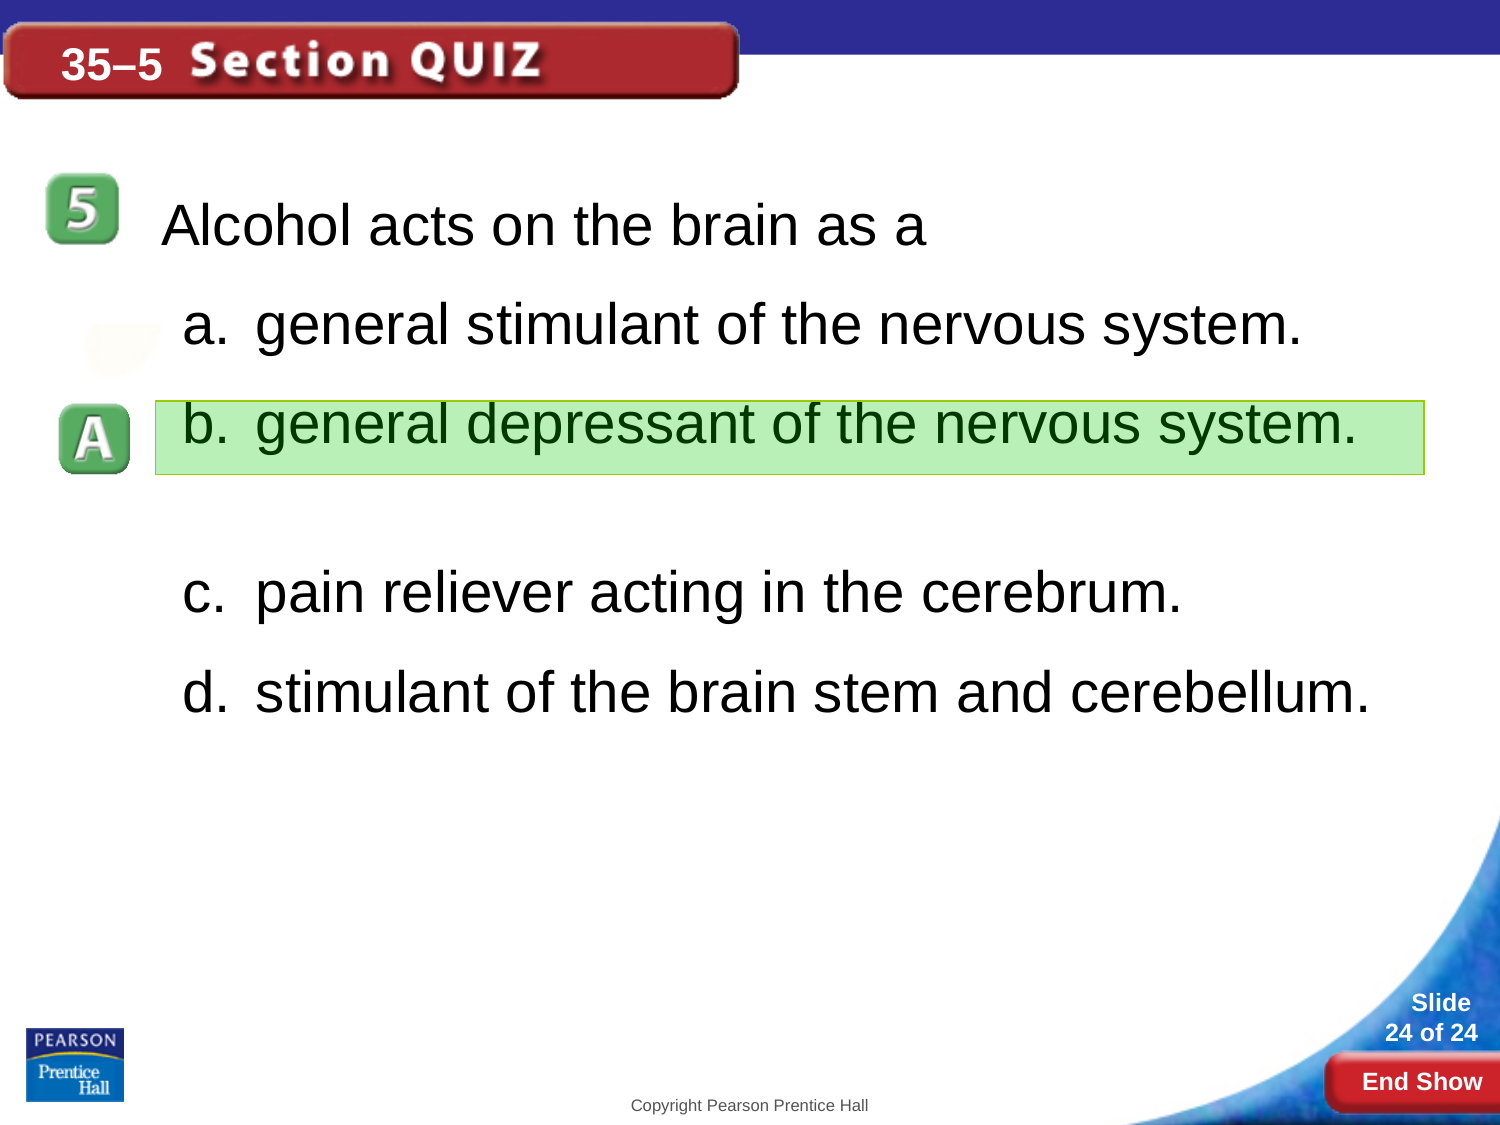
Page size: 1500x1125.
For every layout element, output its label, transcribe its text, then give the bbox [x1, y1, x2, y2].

title 35–5 [2, 26, 179, 98]
text_box [155, 400, 1424, 475]
list Alcohol acts on the brain as a general stimulant of the nervous system. general depressant of the nervous system. pain reliever acting in the cerebrum. stimulant of the brain stem and cerebellum. [44, 179, 1440, 888]
footer Copyright Pearson Prentice Hall [512, 1087, 988, 1113]
picture [0, 0, 1500, 1125]
picture [49, 397, 146, 484]
picture [38, 167, 136, 254]
